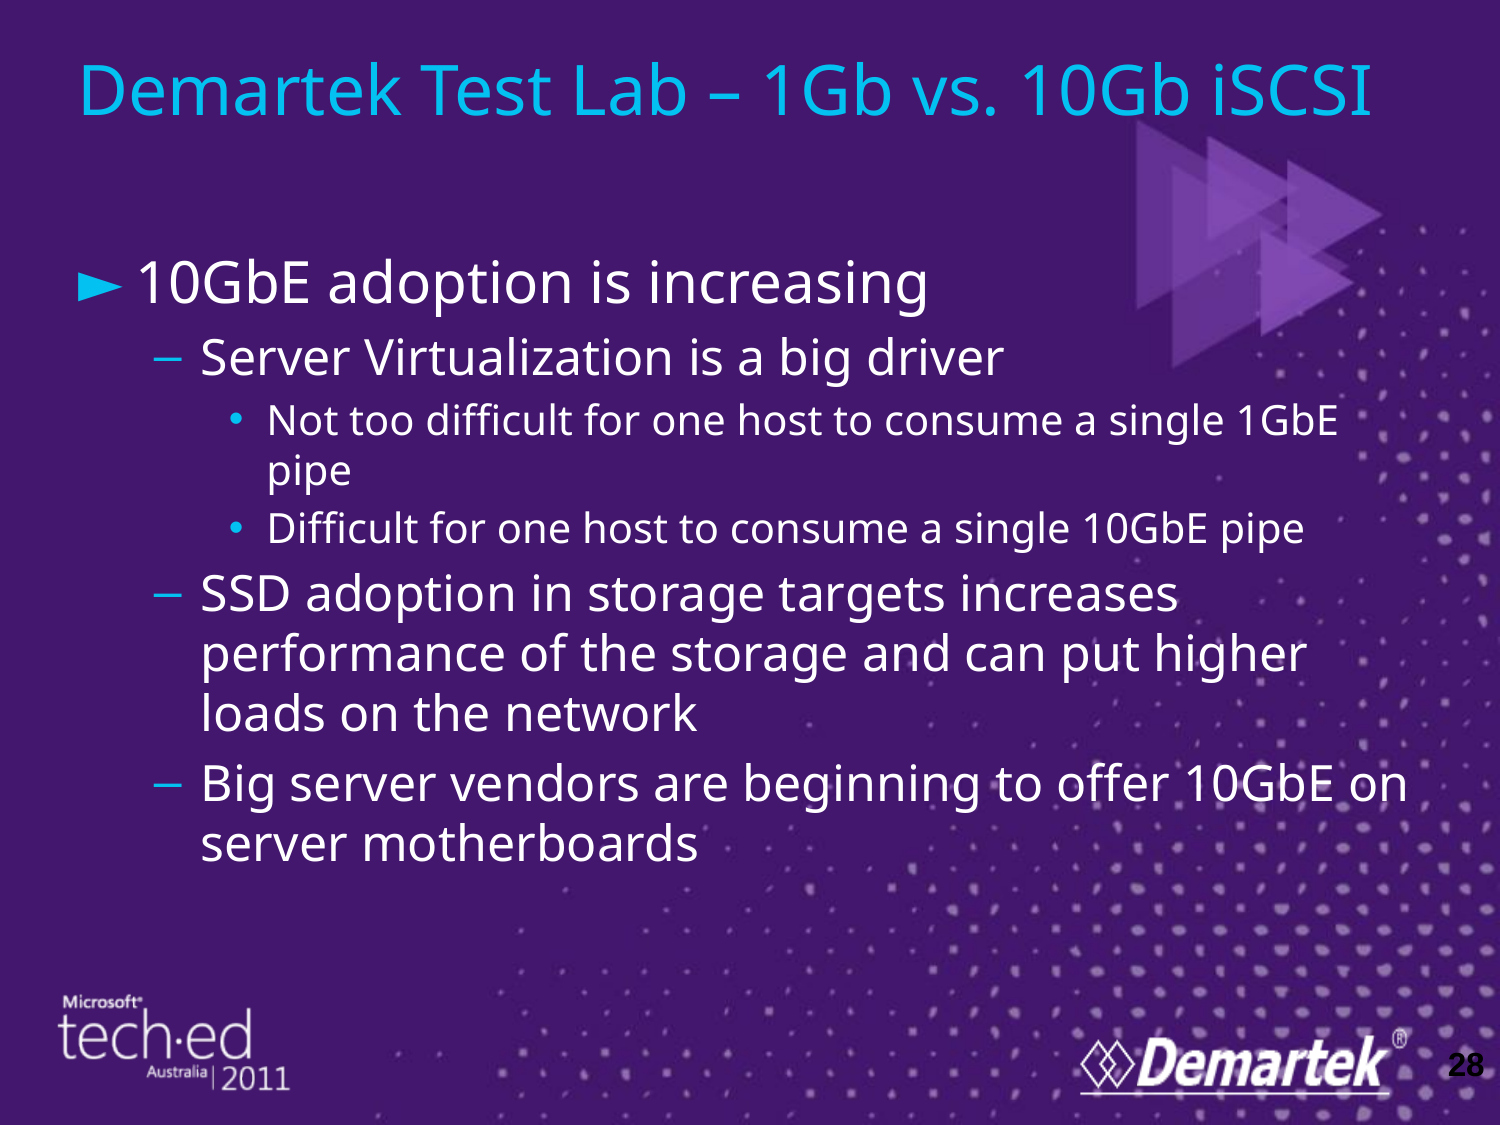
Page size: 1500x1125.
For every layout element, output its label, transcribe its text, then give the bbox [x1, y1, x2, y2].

picture [0, 0, 1500, 1125]
slide_number 28 [1424, 1024, 1500, 1103]
title Demartek Test Lab – 1Gb vs. 10Gb iSCSI [62, 37, 1438, 138]
list 10GbE adoption is increasing Server Virtualization is a big driver Not too difficult for one host to consume a single 1GbE pipe Difficult for one host to consume a single 10GbE pipe SSD adoption in storage targets increases performance of the storage and can put higher loads on the network Big server vendors are beginning to offer 10GbE on server motherboards [63, 237, 1436, 893]
